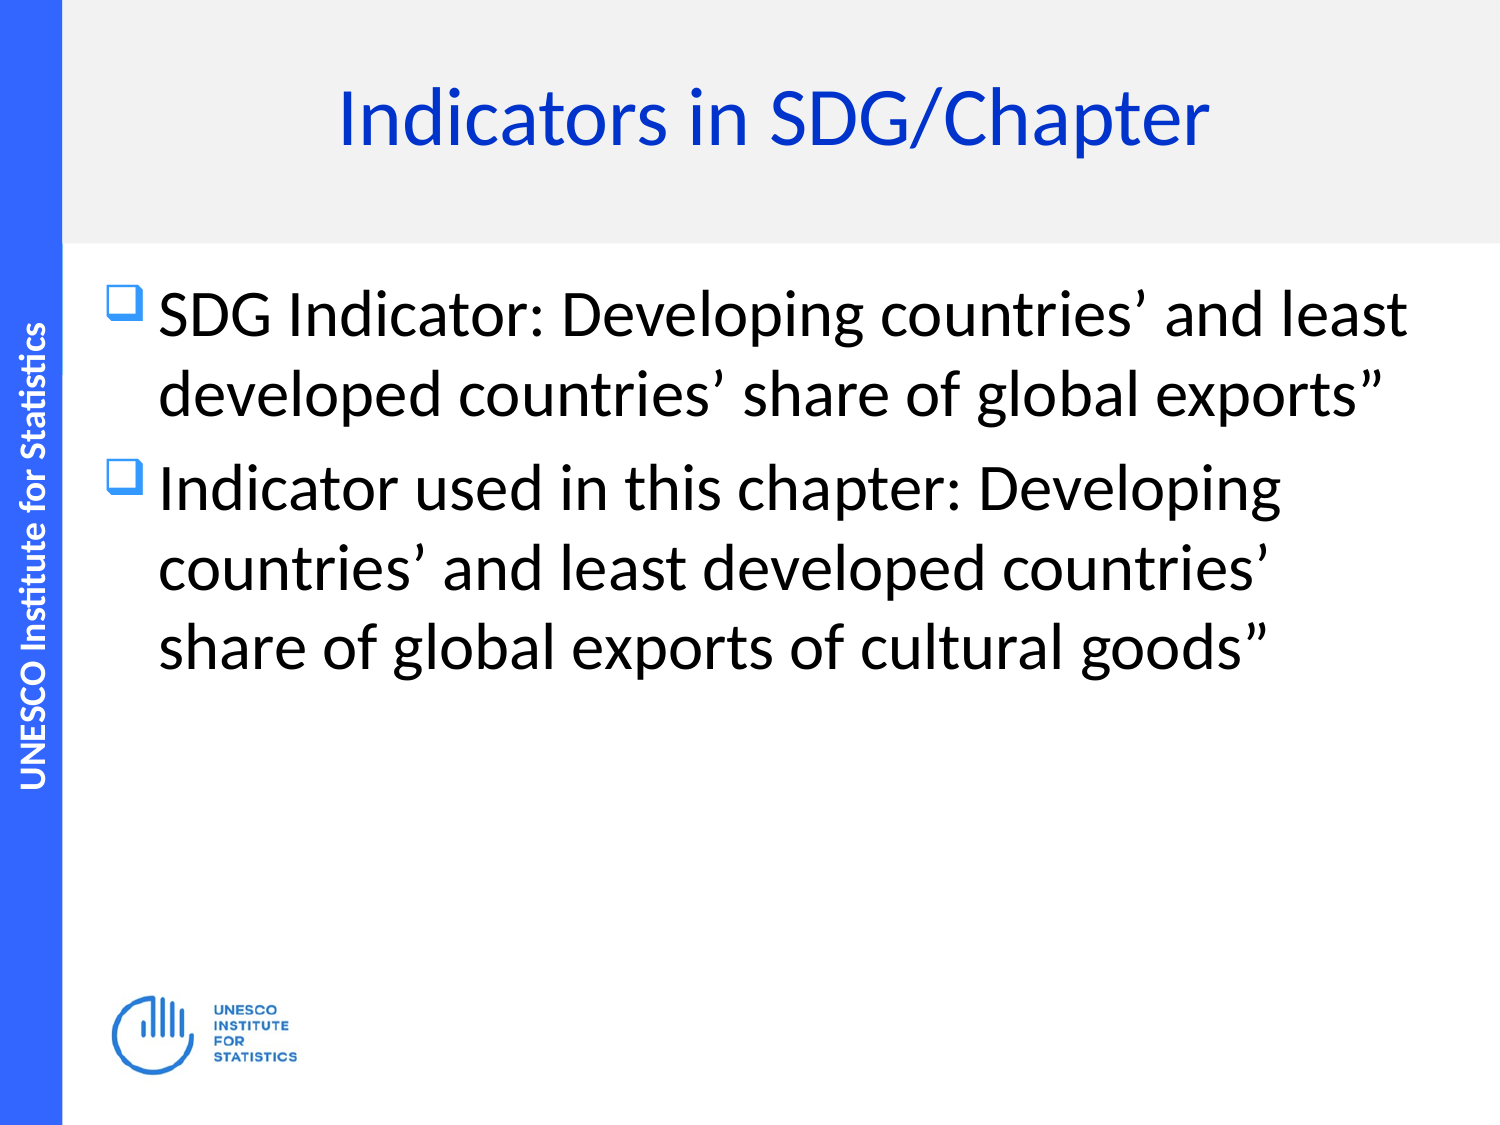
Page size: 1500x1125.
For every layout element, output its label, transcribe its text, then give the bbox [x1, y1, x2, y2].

title Indicators in SDG/Chapter [62, 0, 1488, 225]
list SDG Indicator: Developing countries’ and least developed countries’ share of global exports” Indicator used in this chapter: Developing countries’ and least developed countries’ share of global exports of cultural goods” [87, 262, 1438, 1083]
picture [70, 964, 338, 1106]
